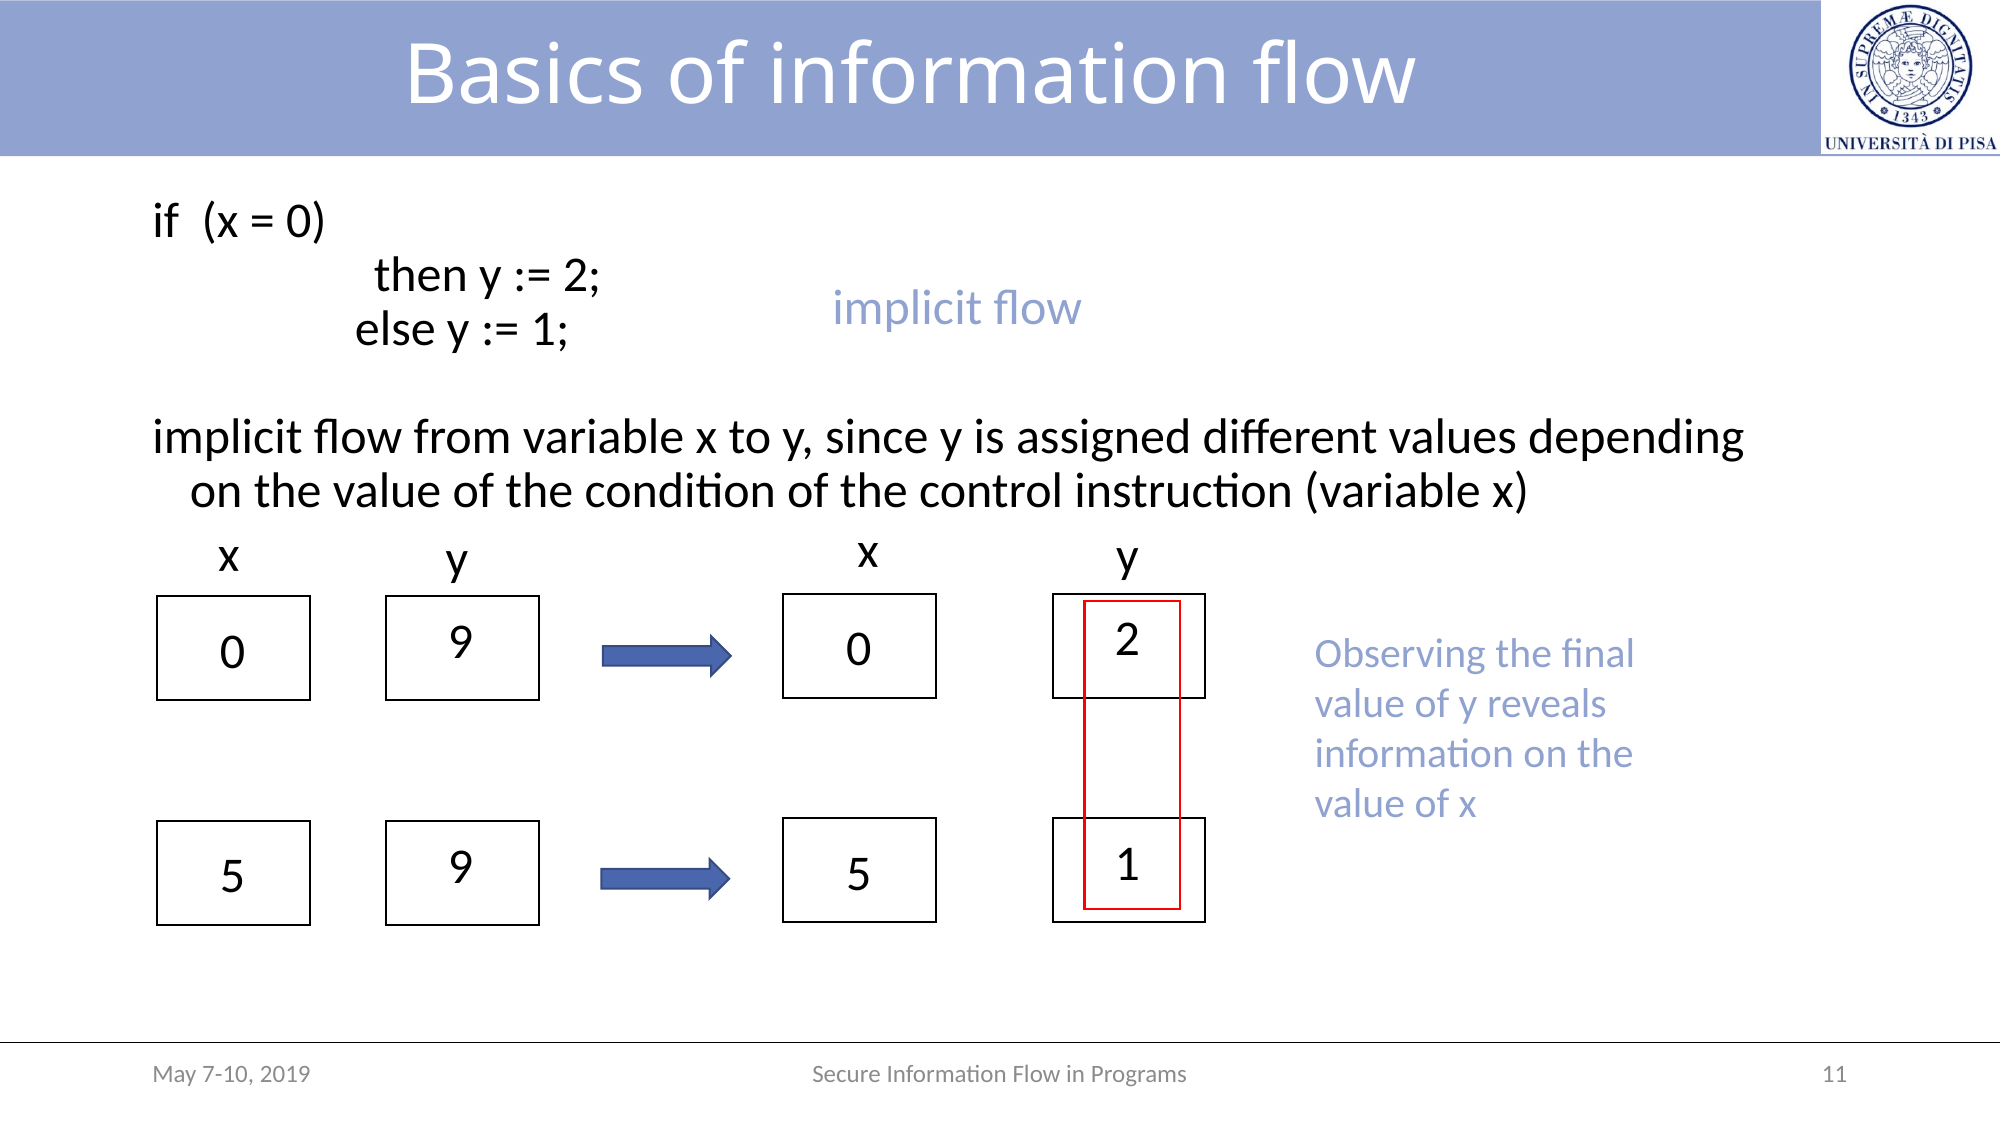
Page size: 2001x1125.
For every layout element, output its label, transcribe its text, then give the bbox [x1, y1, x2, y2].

text_box [782, 817, 937, 923]
text_box [156, 595, 311, 701]
list if (x = 0) then y := 2; else y := 1; implicit flow from variable x to y, since y is assigned different values depending on the value of the condition of the control instruction (variable x) [137, 187, 1822, 519]
text_box 9 [433, 601, 489, 676]
text_box [600, 856, 731, 901]
text_box [782, 593, 937, 699]
text_box x [124, 530, 255, 606]
text_box [1052, 817, 1206, 923]
text_box [385, 595, 540, 701]
text_box [1052, 593, 1206, 699]
text_box 9 [433, 825, 489, 901]
text_box x [763, 526, 894, 601]
text_box 0 [205, 610, 261, 686]
text_box [156, 820, 311, 926]
text_box [385, 820, 540, 926]
text_box 5 [205, 835, 261, 911]
slide_number 11 [1412, 1042, 1863, 1103]
picture [1822, 0, 2000, 154]
text_box implicit flow [817, 267, 1109, 343]
text_box Observing the final value of y reveals information on the value of x [1299, 618, 1723, 834]
text_box [1083, 600, 1181, 910]
text_box y [1101, 515, 1154, 591]
footer Secure Information Flow in Programs [662, 1042, 1338, 1103]
text_box [601, 633, 733, 678]
text_box y [430, 517, 493, 593]
text_box 5 [831, 832, 887, 908]
text_box 0 [831, 608, 887, 683]
title Basics of information flow [0, 0, 1822, 154]
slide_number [137, 1042, 588, 1103]
